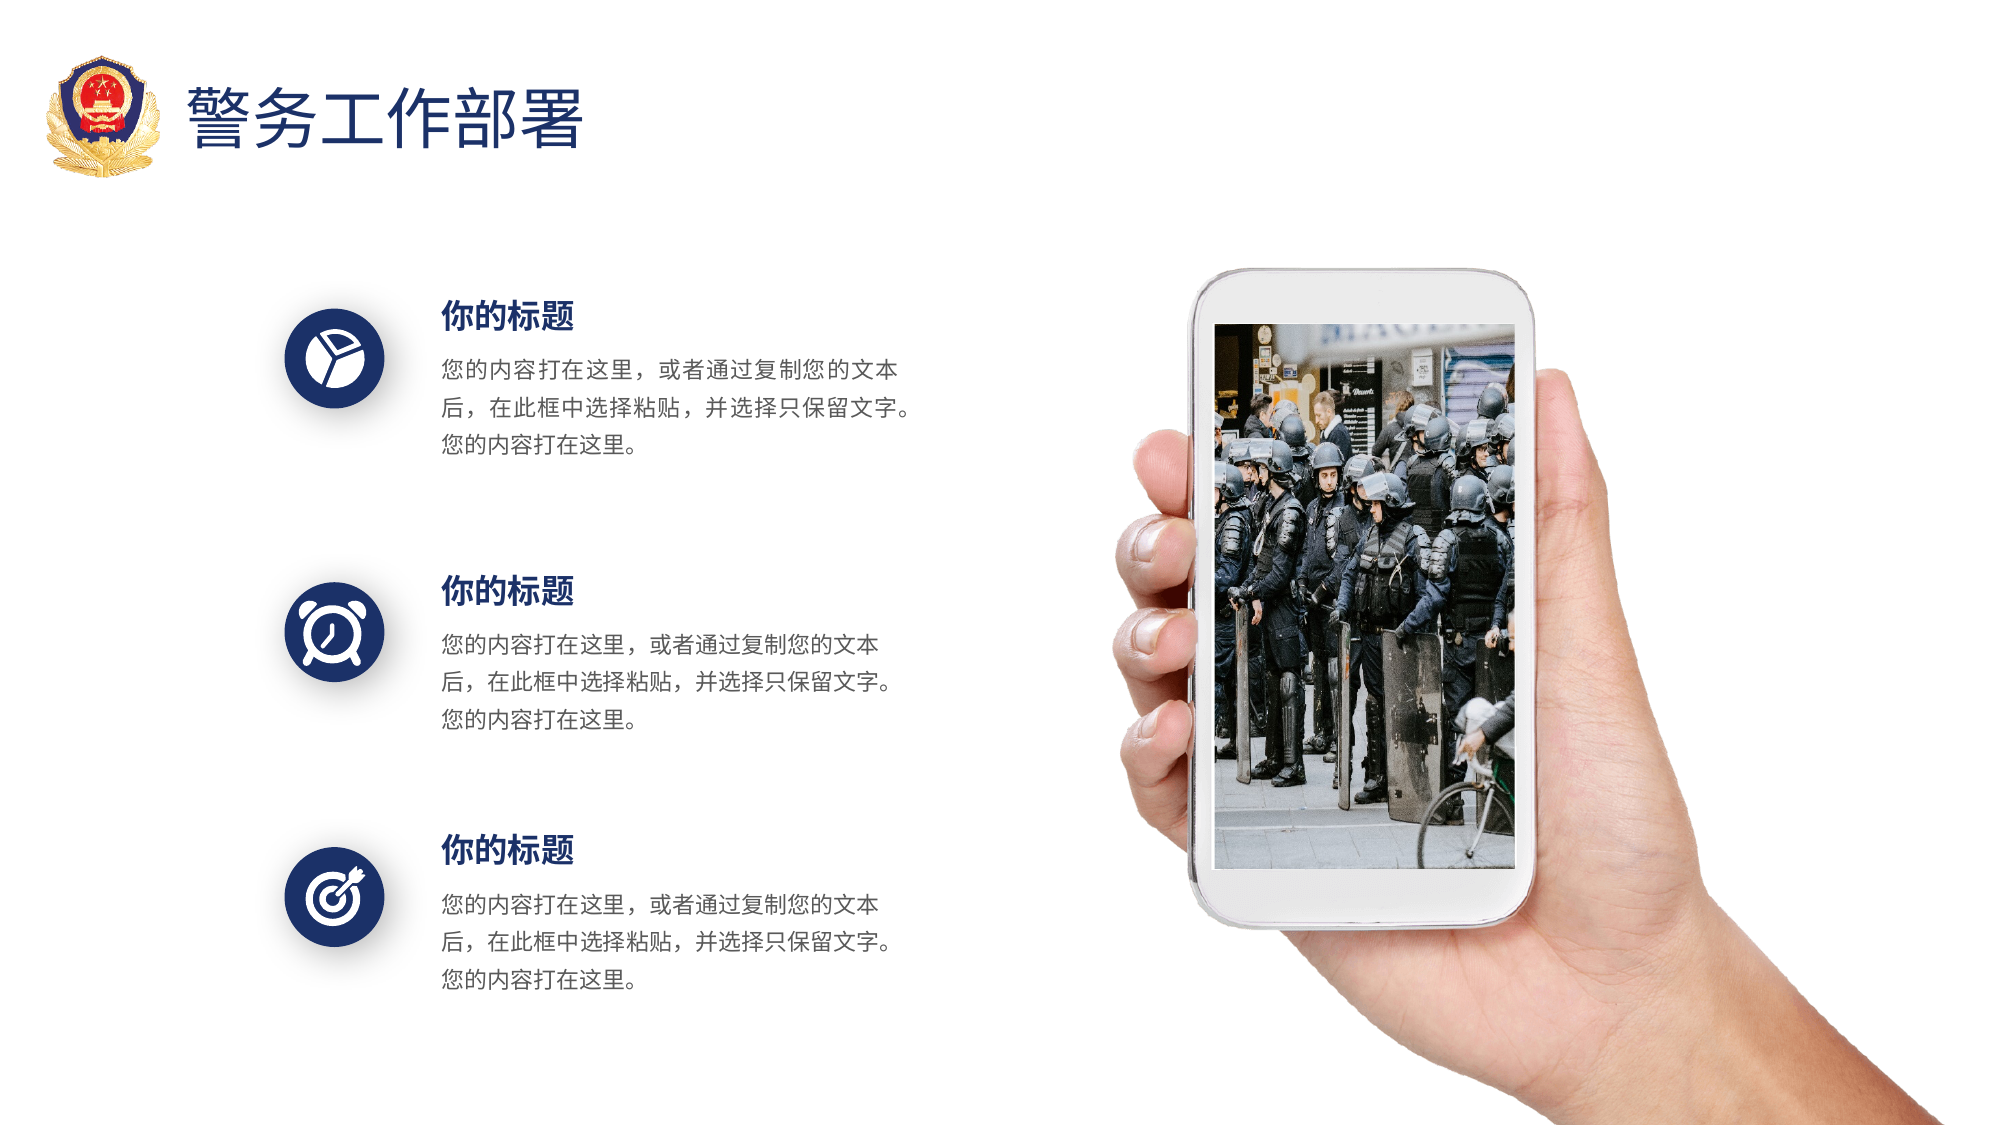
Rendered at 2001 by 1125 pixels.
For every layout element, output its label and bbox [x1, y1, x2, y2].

text_box [304, 327, 366, 389]
text_box [284, 582, 385, 683]
text_box [284, 308, 385, 409]
text_box [426, 287, 914, 463]
text_box [297, 599, 368, 666]
text_box [32, 42, 825, 186]
picture [1107, 261, 1948, 1125]
text_box [284, 847, 385, 948]
text_box [426, 562, 895, 738]
text_box [305, 865, 366, 927]
text_box [426, 822, 895, 998]
